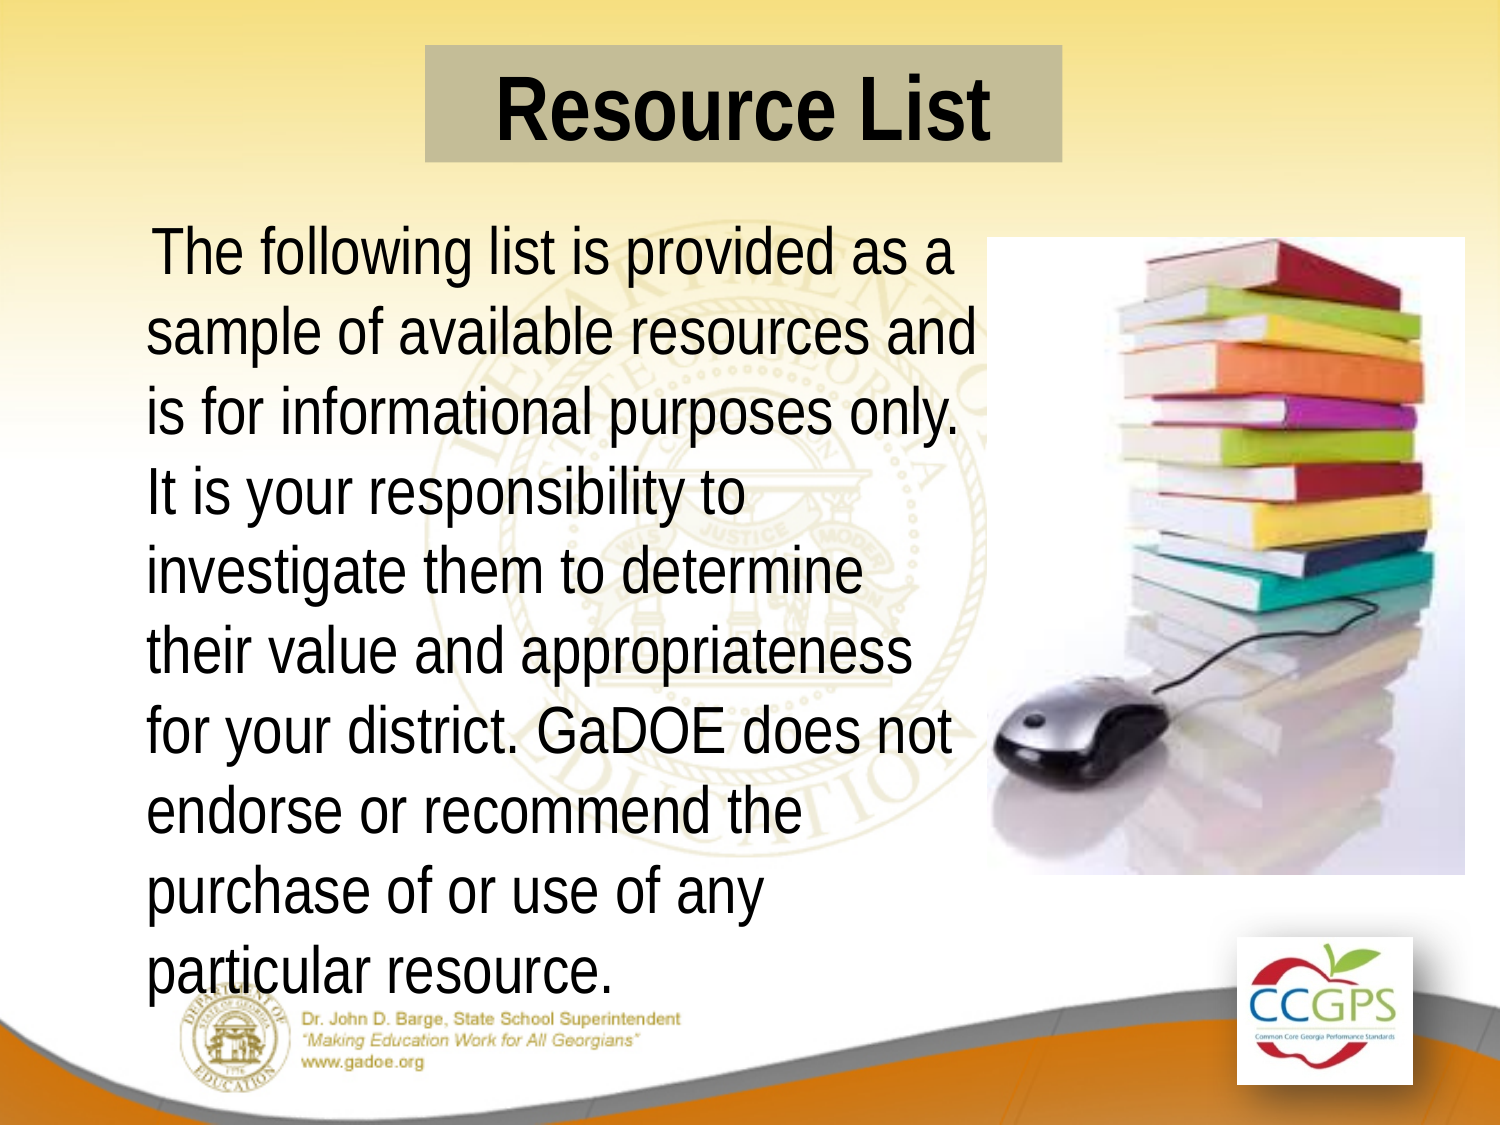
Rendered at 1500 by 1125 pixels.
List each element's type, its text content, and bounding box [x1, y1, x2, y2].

list The following list is provided as a sample of available resources and is for informational purposes only. It is your responsibility to investigate them to determine their value and appropriateness for your district. GaDOE does not endorse or recommend the purchase of or use of any particular resource. [74, 199, 1001, 1006]
title Resource List [424, 44, 1063, 163]
picture [0, 0, 1500, 1125]
